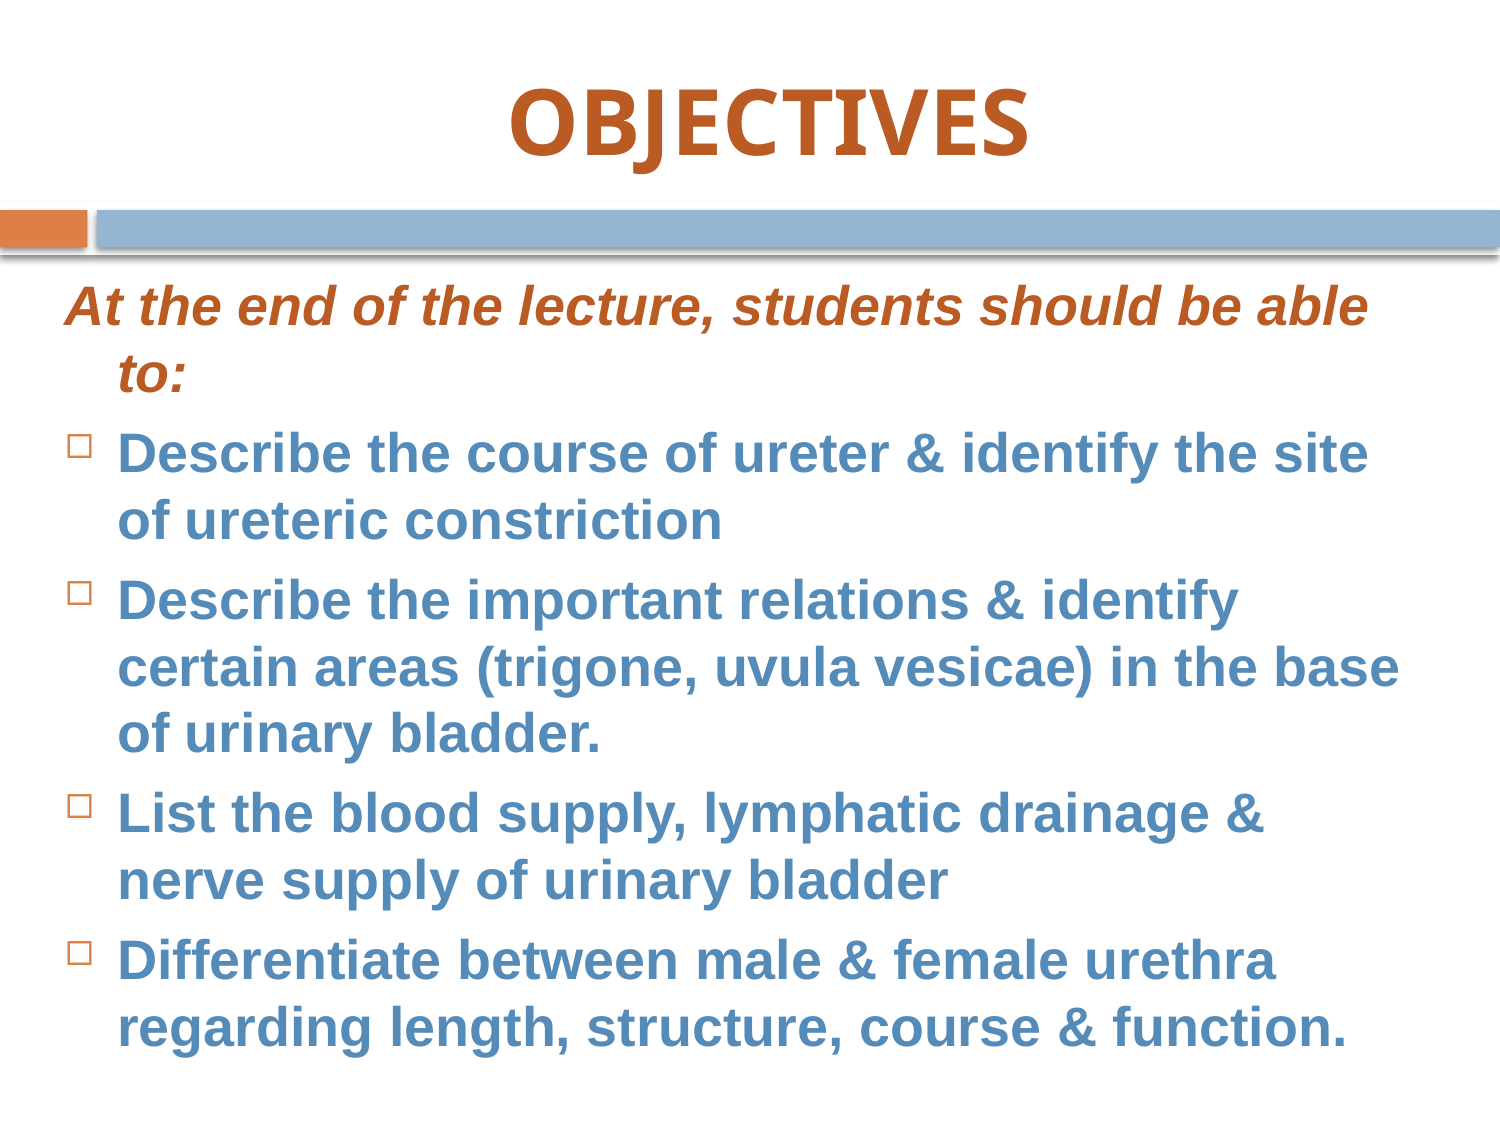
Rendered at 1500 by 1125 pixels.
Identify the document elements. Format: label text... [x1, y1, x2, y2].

list At the end of the lecture, students should be able to: Describe the course of ureter & identify the site of ureteric constriction Describe the important relations & identify certain areas (trigone, uvula vesicae) in the base of urinary bladder. List the blood supply, lymphatic drainage & nerve supply of urinary bladder Differentiate between male & female urethra regarding length, structure, course & function. [50, 262, 1438, 1075]
title OBJECTIVES [100, 37, 1438, 200]
